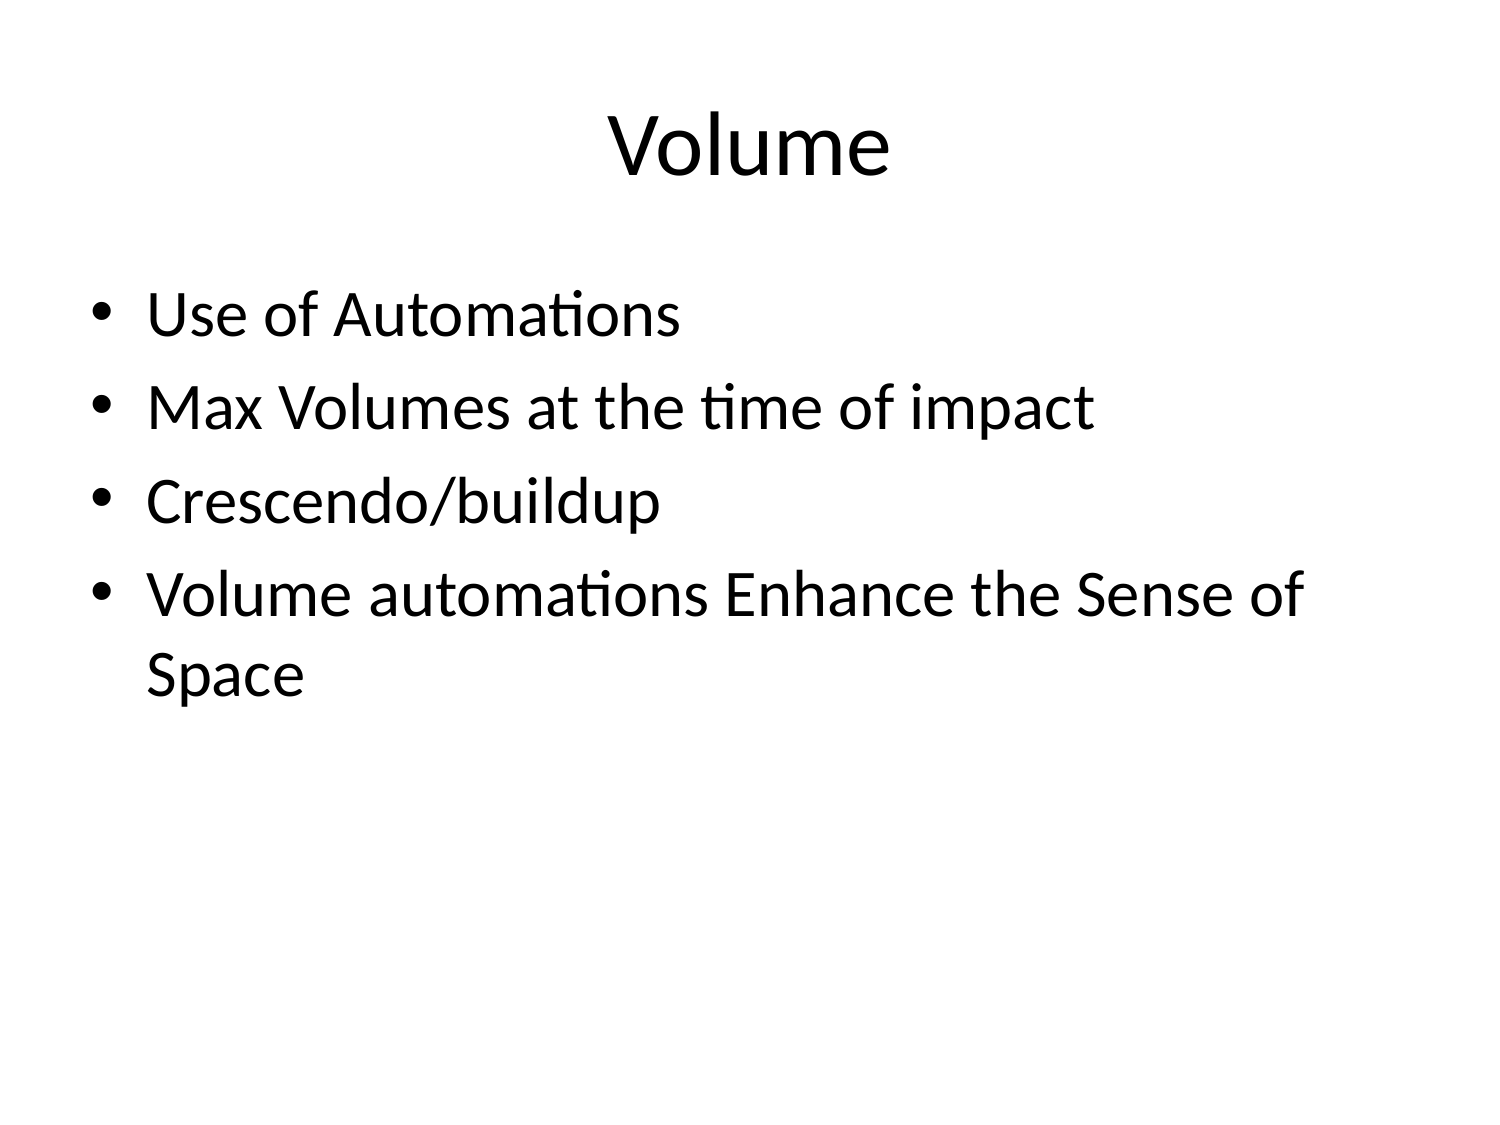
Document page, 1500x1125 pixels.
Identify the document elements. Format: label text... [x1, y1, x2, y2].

list Use of Automations Max Volumes at the time of impact Crescendo/buildup Volume automations Enhance the Sense of Space [75, 262, 1425, 1005]
title Volume [75, 45, 1425, 233]
